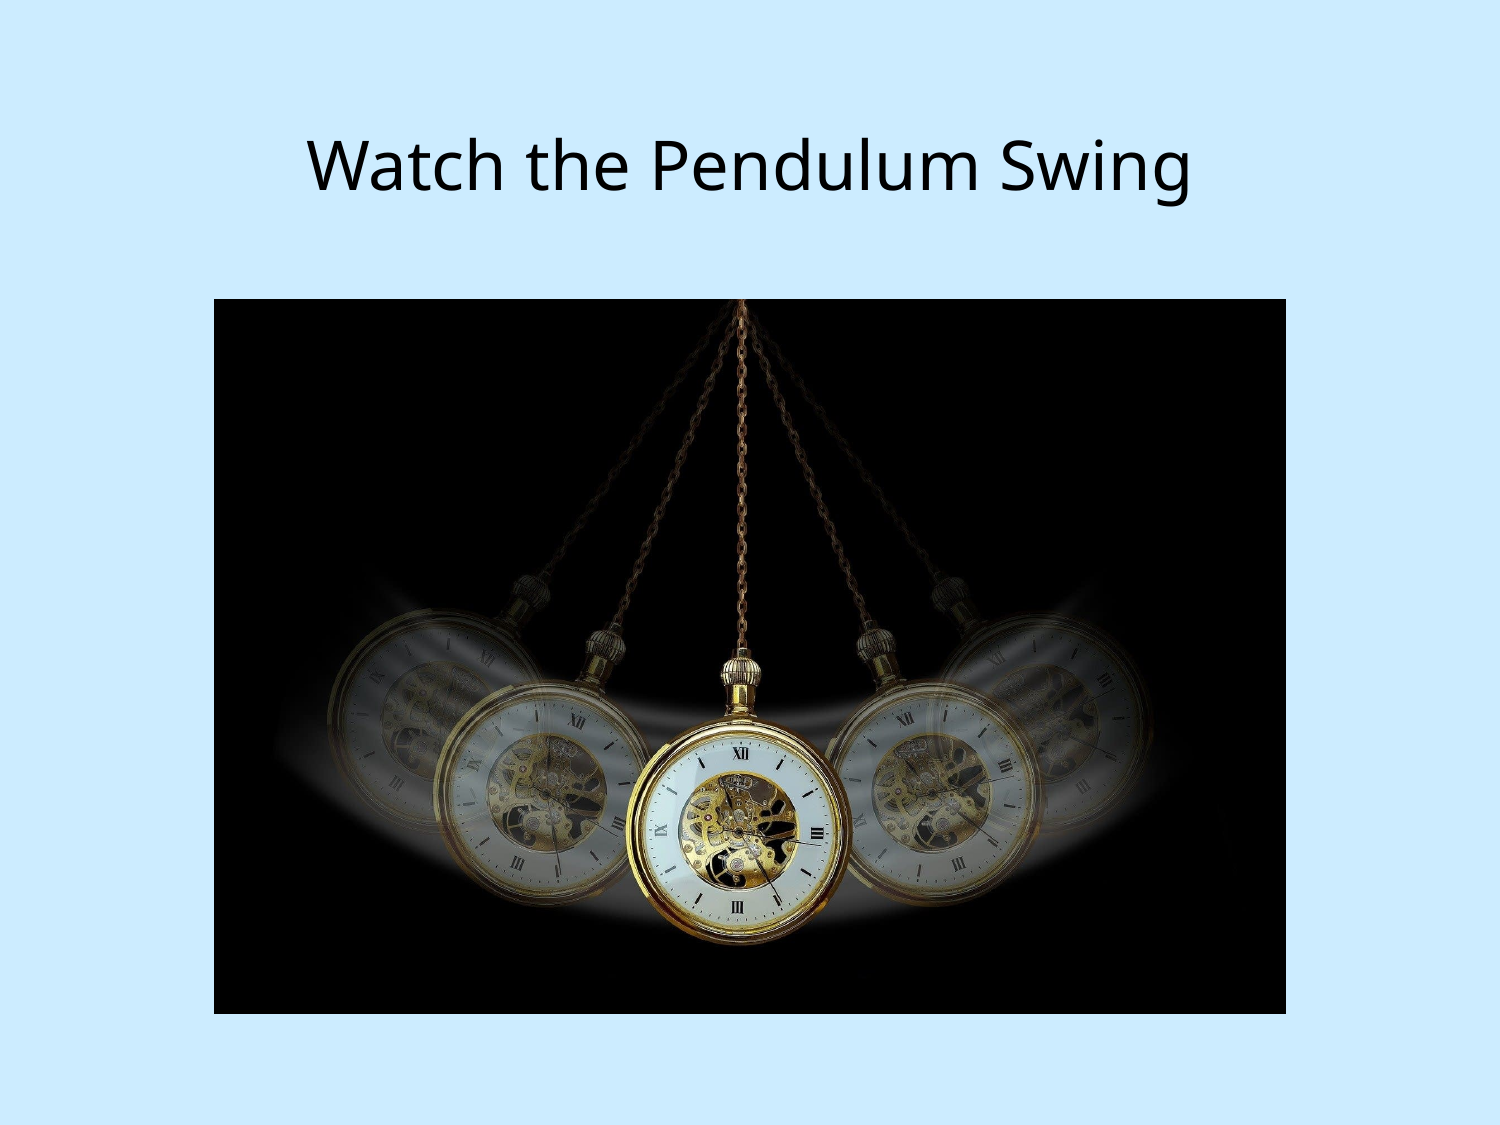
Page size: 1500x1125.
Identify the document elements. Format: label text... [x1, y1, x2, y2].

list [214, 299, 1286, 1014]
title Watch the Pendulum Swing [103, 59, 1397, 278]
